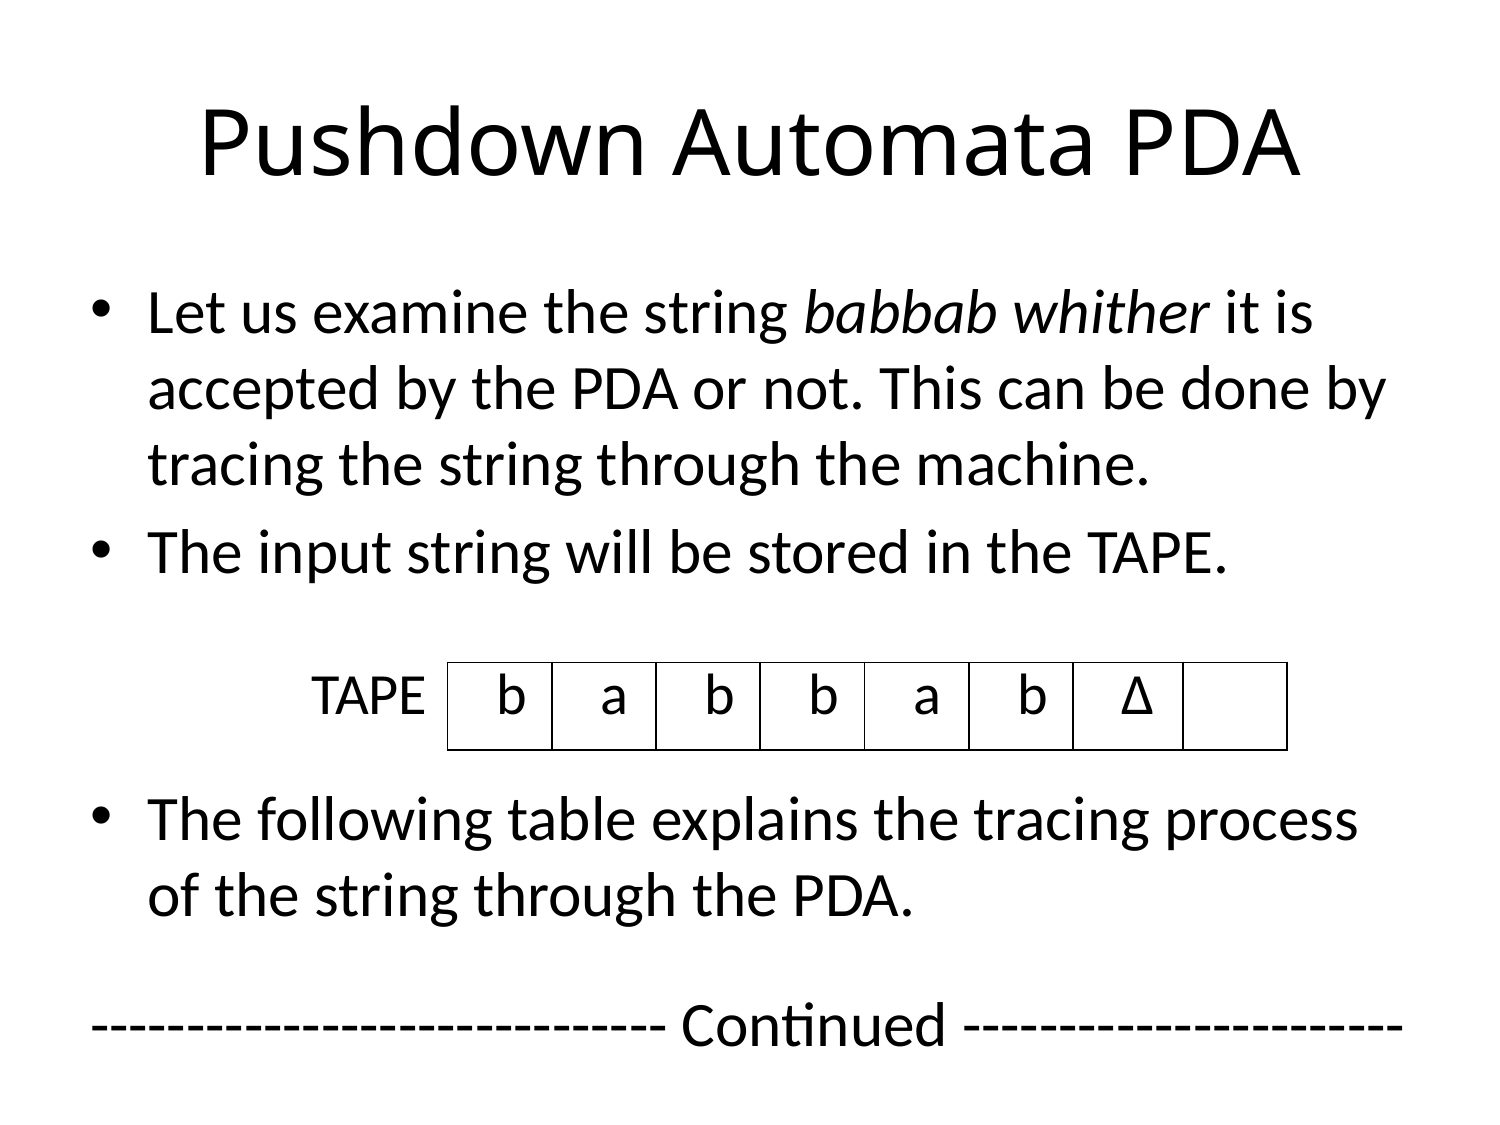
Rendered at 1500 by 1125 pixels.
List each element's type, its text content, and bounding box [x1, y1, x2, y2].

table_header [1184, 663, 1286, 749]
table_header Δ [1074, 663, 1182, 749]
table_header a [553, 663, 655, 749]
title Pushdown Automata PDA [75, 45, 1425, 233]
table_header b [761, 663, 864, 749]
table_header a [865, 663, 968, 749]
table_header b [657, 663, 759, 749]
table_header TAPE [263, 662, 447, 750]
table_header b [970, 663, 1072, 749]
table_header b [448, 663, 551, 749]
list Let us examine the string babbab whither it is accepted by the PDA or not. This can be done by tracing the string through the machine. The input string will be stored in the TAPE. The following table explains the tracing process of the string through the PDA. ------------------------------ Continued ----------------------- [75, 262, 1425, 1075]
